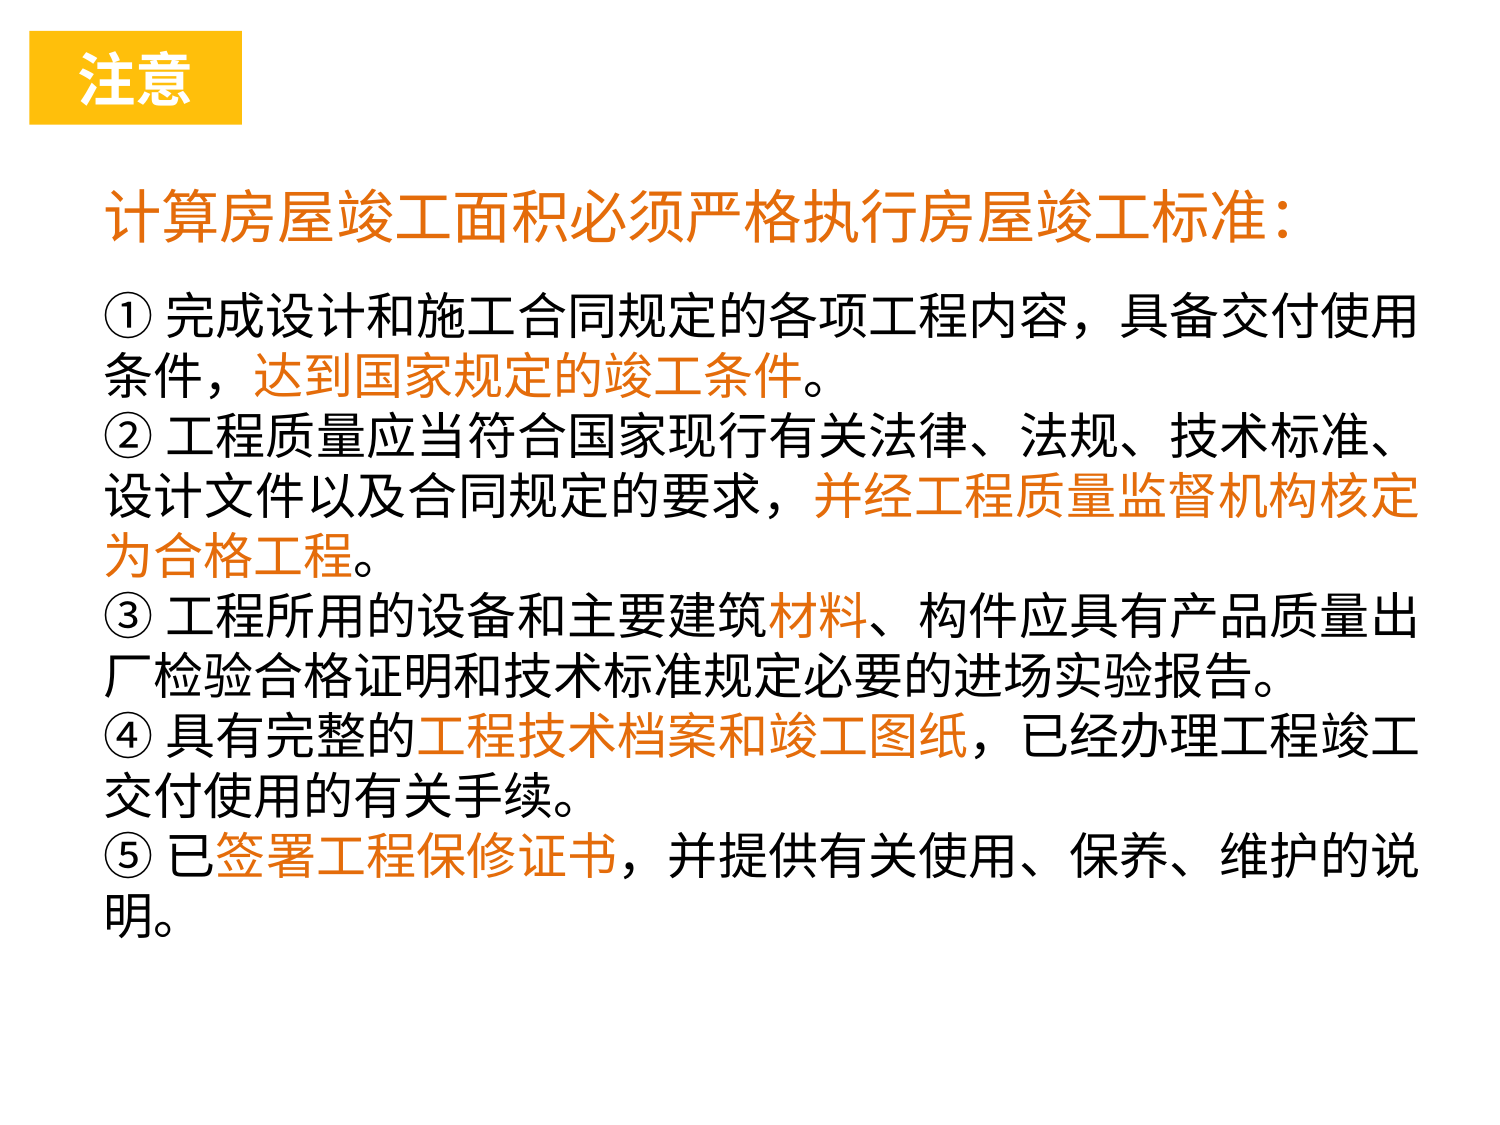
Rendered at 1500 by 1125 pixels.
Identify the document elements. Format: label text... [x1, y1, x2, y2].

text_box ①完成设计和施工合同规定的各项工程内容，具备交付使用条件，达到国家规定的竣工条件。 ②工程质量应当符合国家现行有关法律、法规、技术标准、设计文件以及合同规定的要求，并经工程质量监督机构核定为合格工程。 ③工程所用的设备和主要建筑材料、构件应具有产品质量出厂检验合格证明和技术标准规定必要的进场实验报告。 ④具有完整的工程技术档案和竣工图纸，已经办理工程竣工交付使用的有关手续。 ⑤已签署工程保修证书，并提供有关使用、保养、维护的说明。 [88, 276, 1436, 952]
text_box 注意 [27, 29, 244, 127]
text_box 计算房屋竣工面积必须严格执行房屋竣工标准： [88, 173, 1436, 258]
